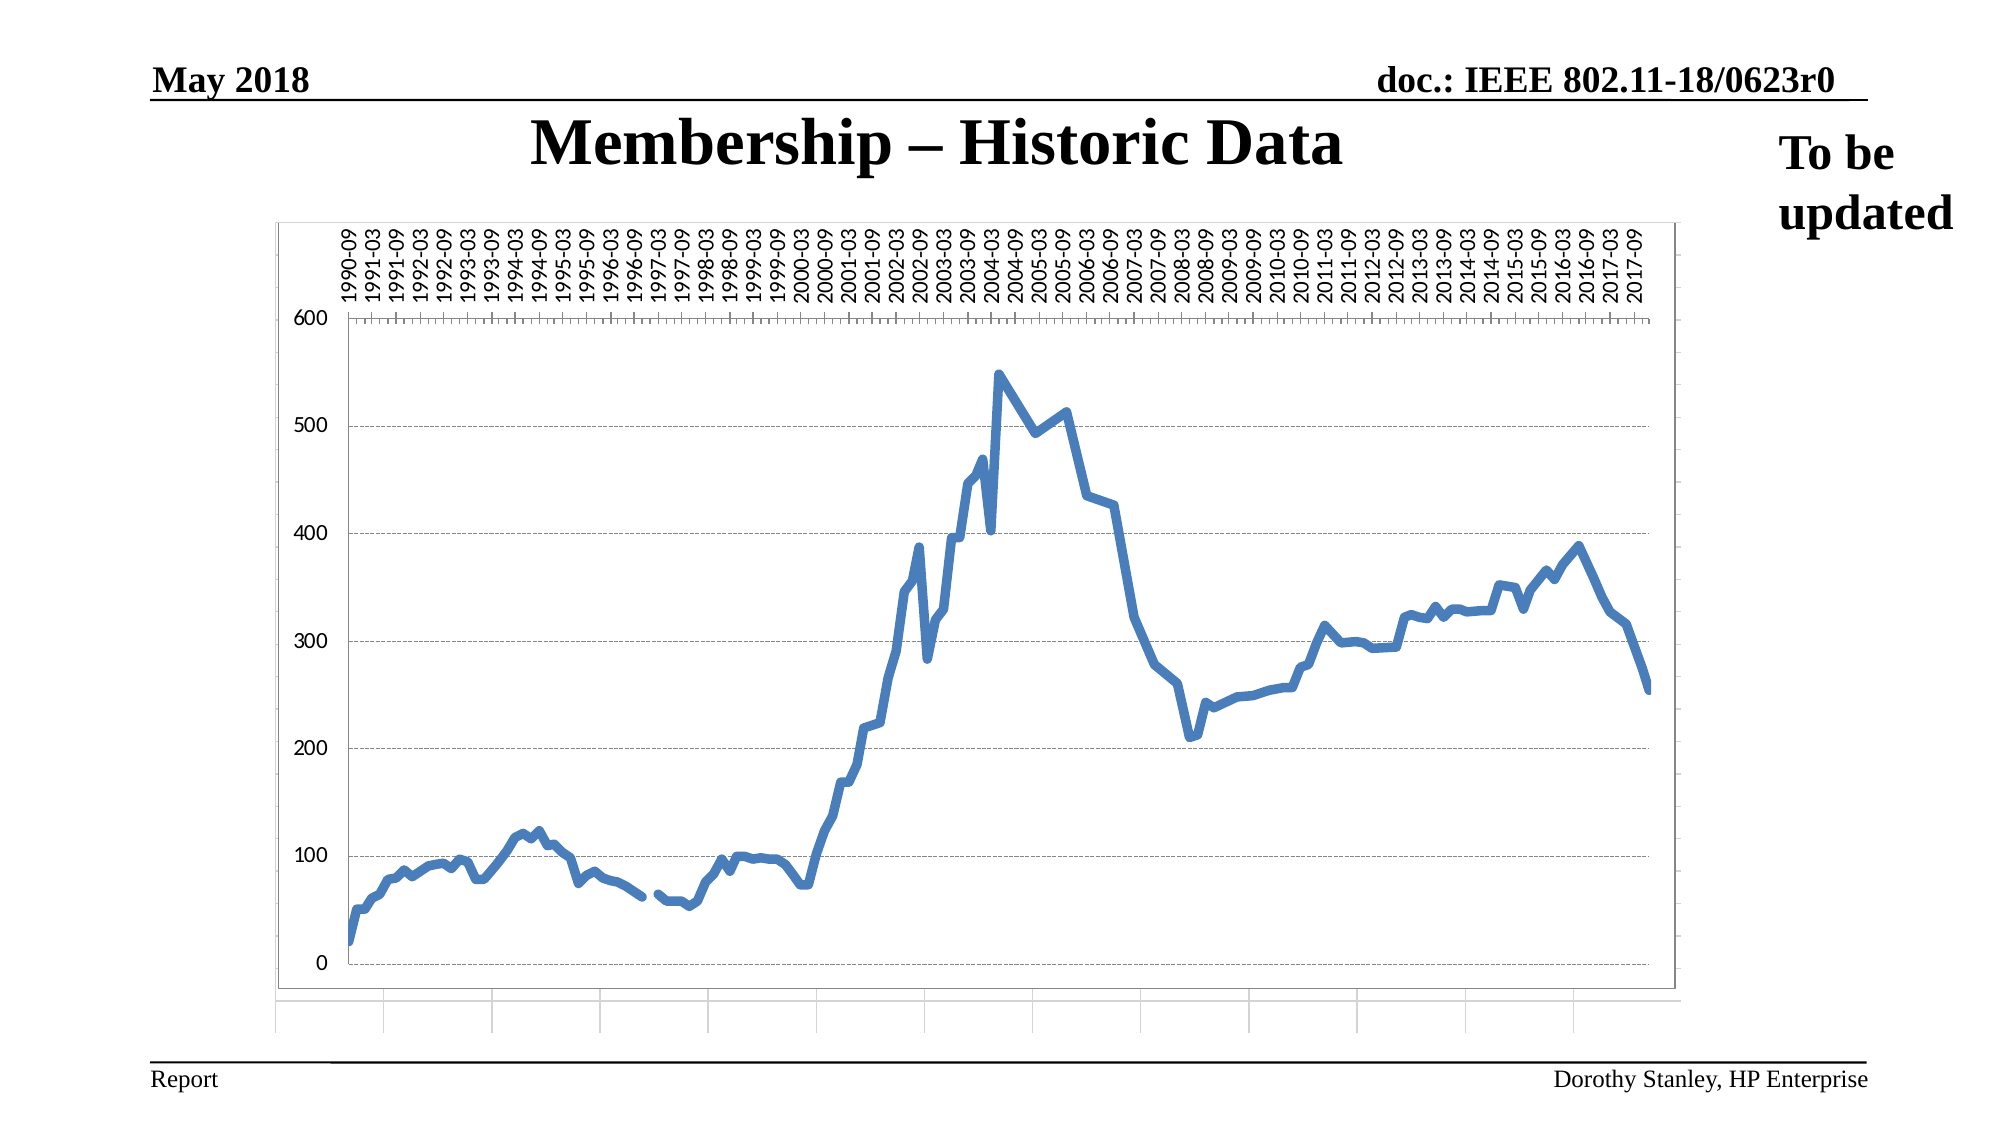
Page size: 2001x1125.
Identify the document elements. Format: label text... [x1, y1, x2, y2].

text_box To be updated [1763, 112, 1969, 248]
title Membership – Historic Data [300, 81, 1575, 195]
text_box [274, 221, 1683, 1035]
footer Dorothy Stanley, HP Enterprise [1512, 1061, 1869, 1093]
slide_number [152, 54, 406, 101]
